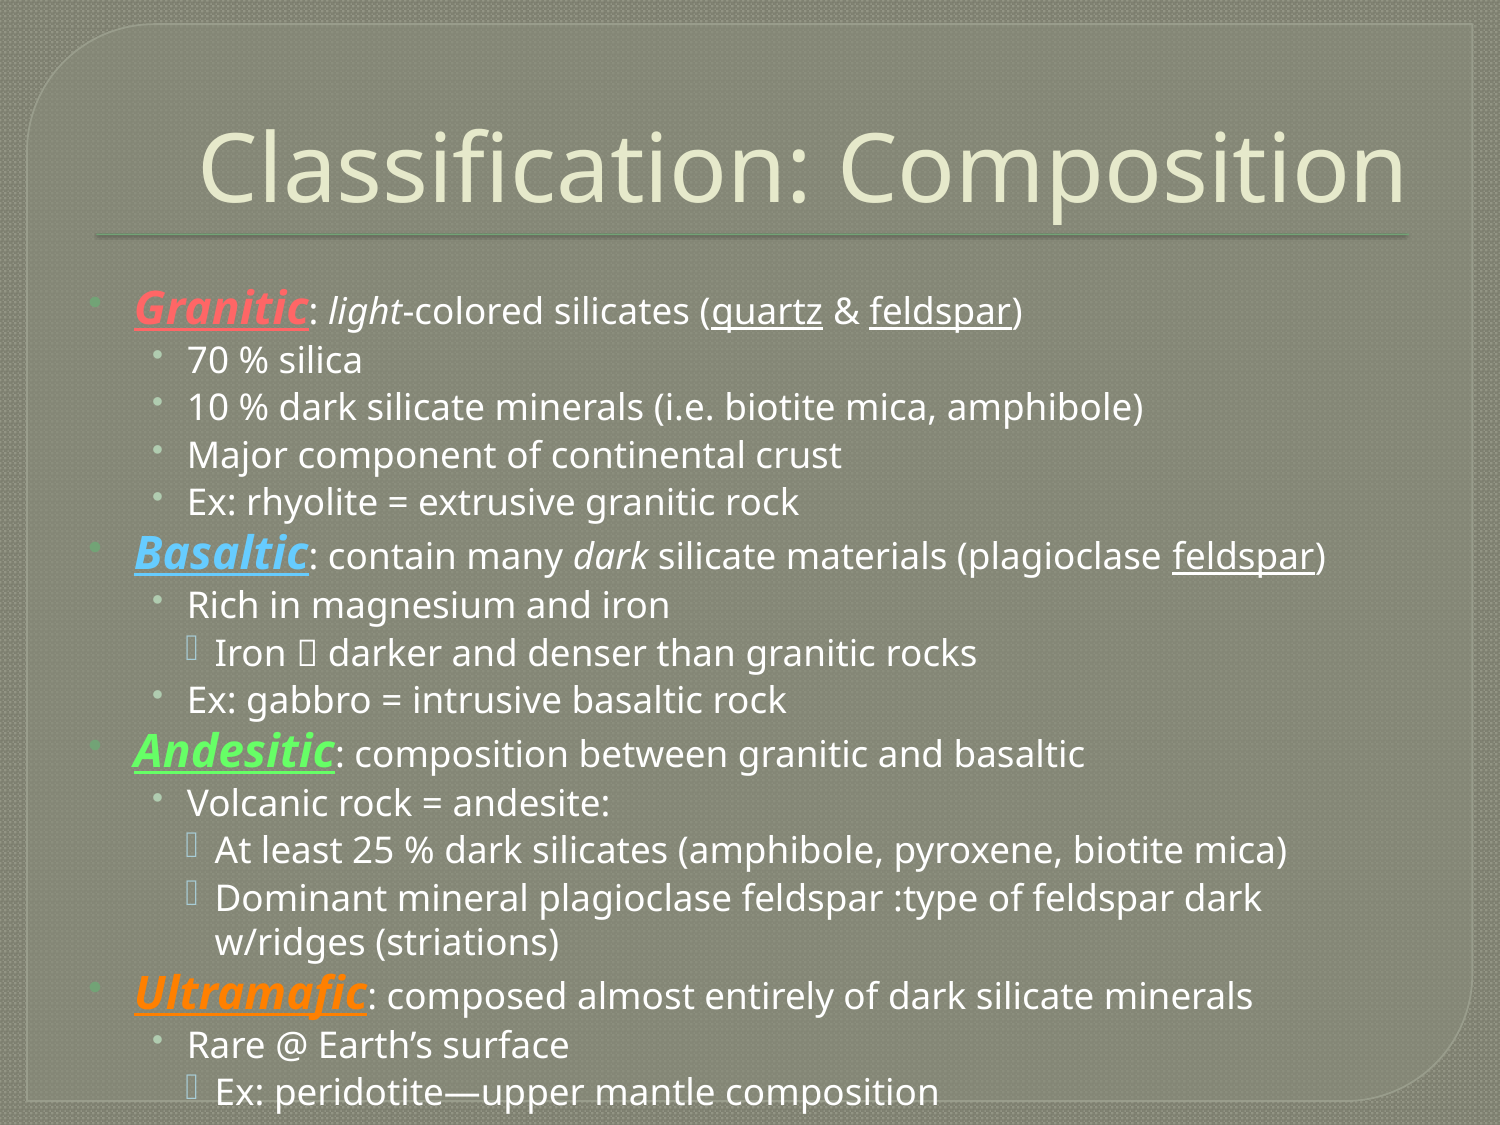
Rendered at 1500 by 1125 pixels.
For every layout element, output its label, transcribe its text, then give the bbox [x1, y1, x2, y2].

title Classification: Composition [75, 41, 1425, 230]
list Granitic: light-colored silicates (quartz & feldspar) 70 % silica 10 % dark silicate minerals (i.e. biotite mica, amphibole) Major component of continental crust Ex: rhyolite = extrusive granitic rock Basaltic: contain many dark silicate materials (plagioclase feldspar) Rich in magnesium and iron Iron  darker and denser than granitic rocks Ex: gabbro = intrusive basaltic rock Andesitic: composition between granitic and basaltic Volcanic rock = andesite: At least 25 % dark silicates (amphibole, pyroxene, biotite mica) Dominant mineral plagioclase feldspar :type of feldspar dark w/ridges (striations) Ultramafic: composed almost entirely of dark silicate minerals Rare @ Earth’s surface Ex: peridotite—upper mantle composition [75, 270, 1425, 1125]
